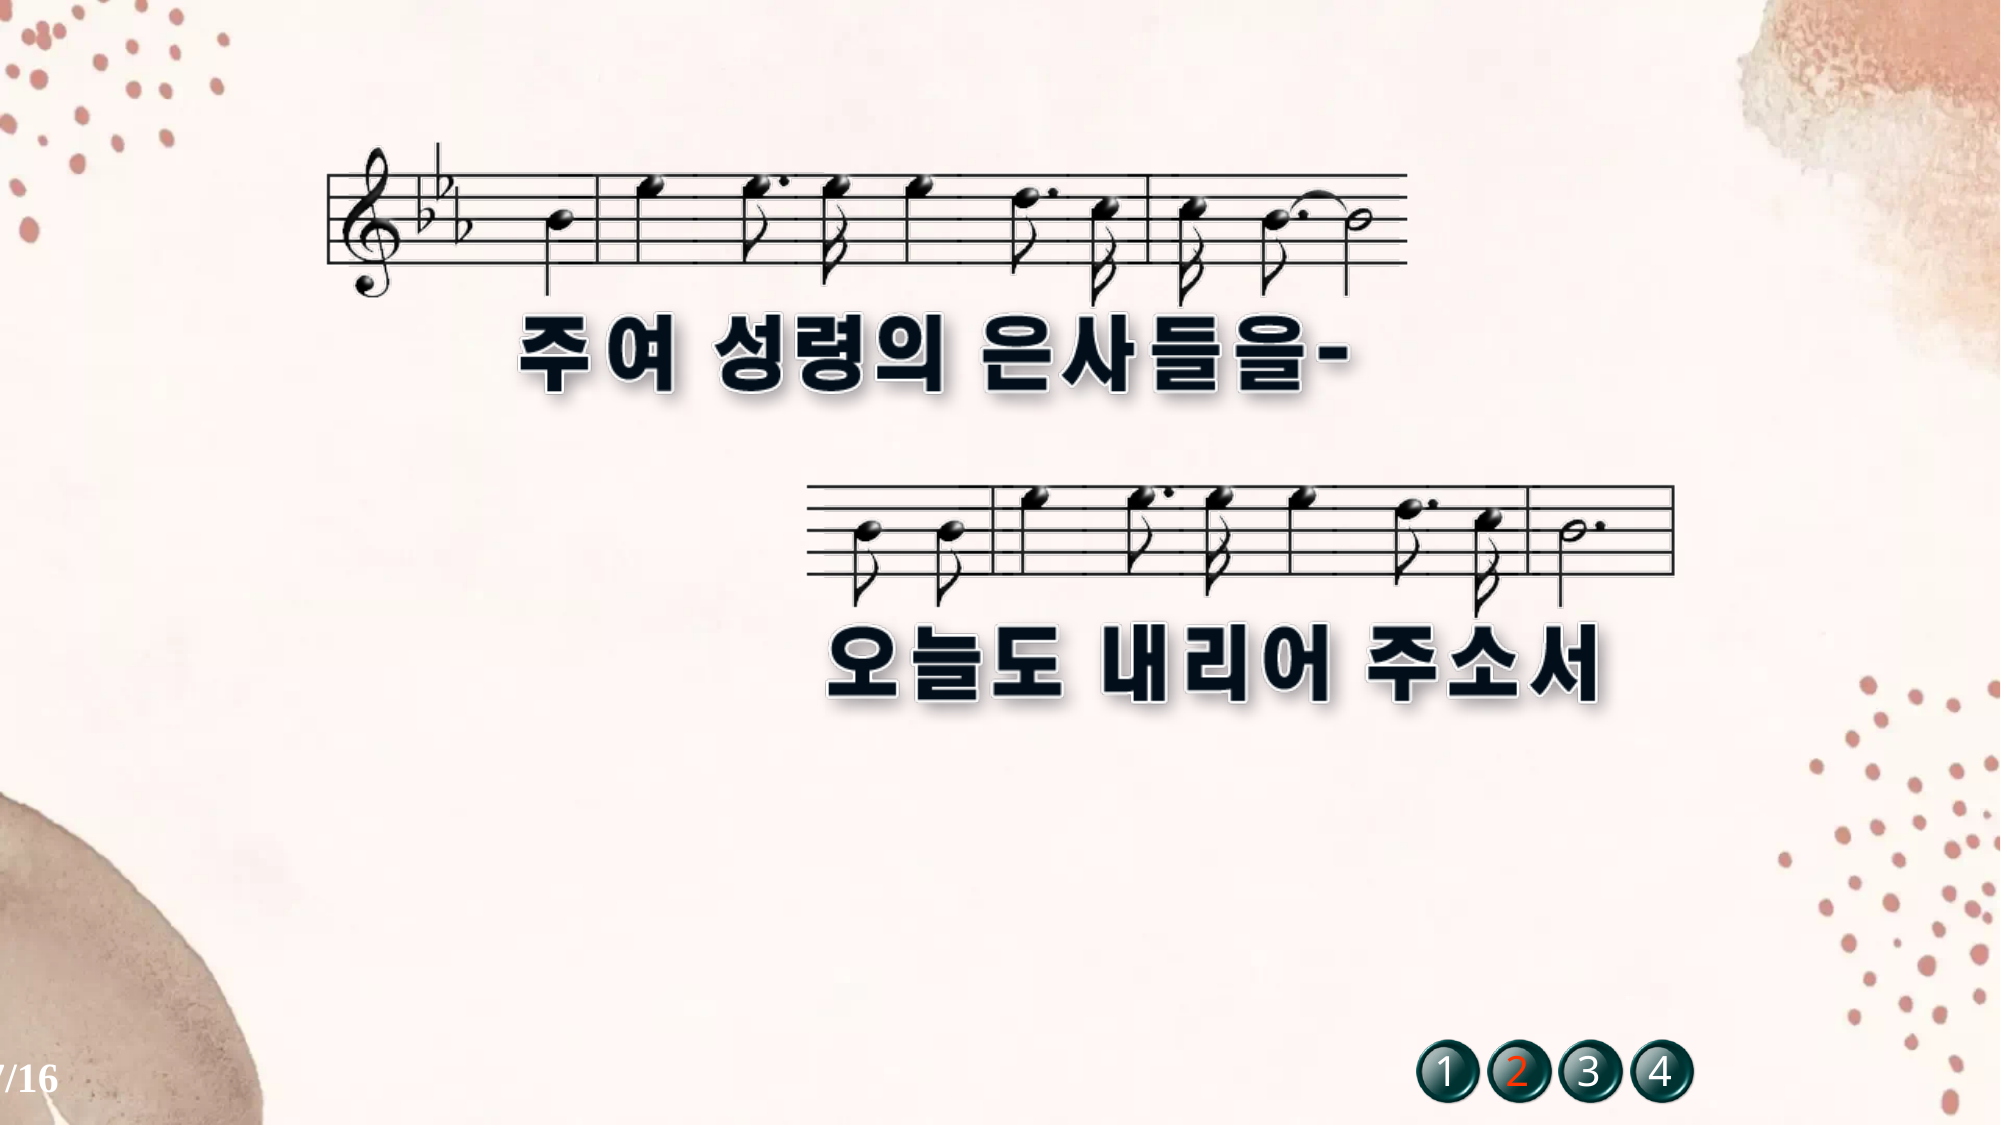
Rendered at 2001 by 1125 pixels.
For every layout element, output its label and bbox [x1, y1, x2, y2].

text_box [1484, 1035, 1555, 1106]
text_box [1555, 1035, 1626, 1106]
text_box [1627, 1035, 1697, 1106]
text_box [1413, 1035, 1484, 1106]
picture [0, 0, 2001, 1125]
